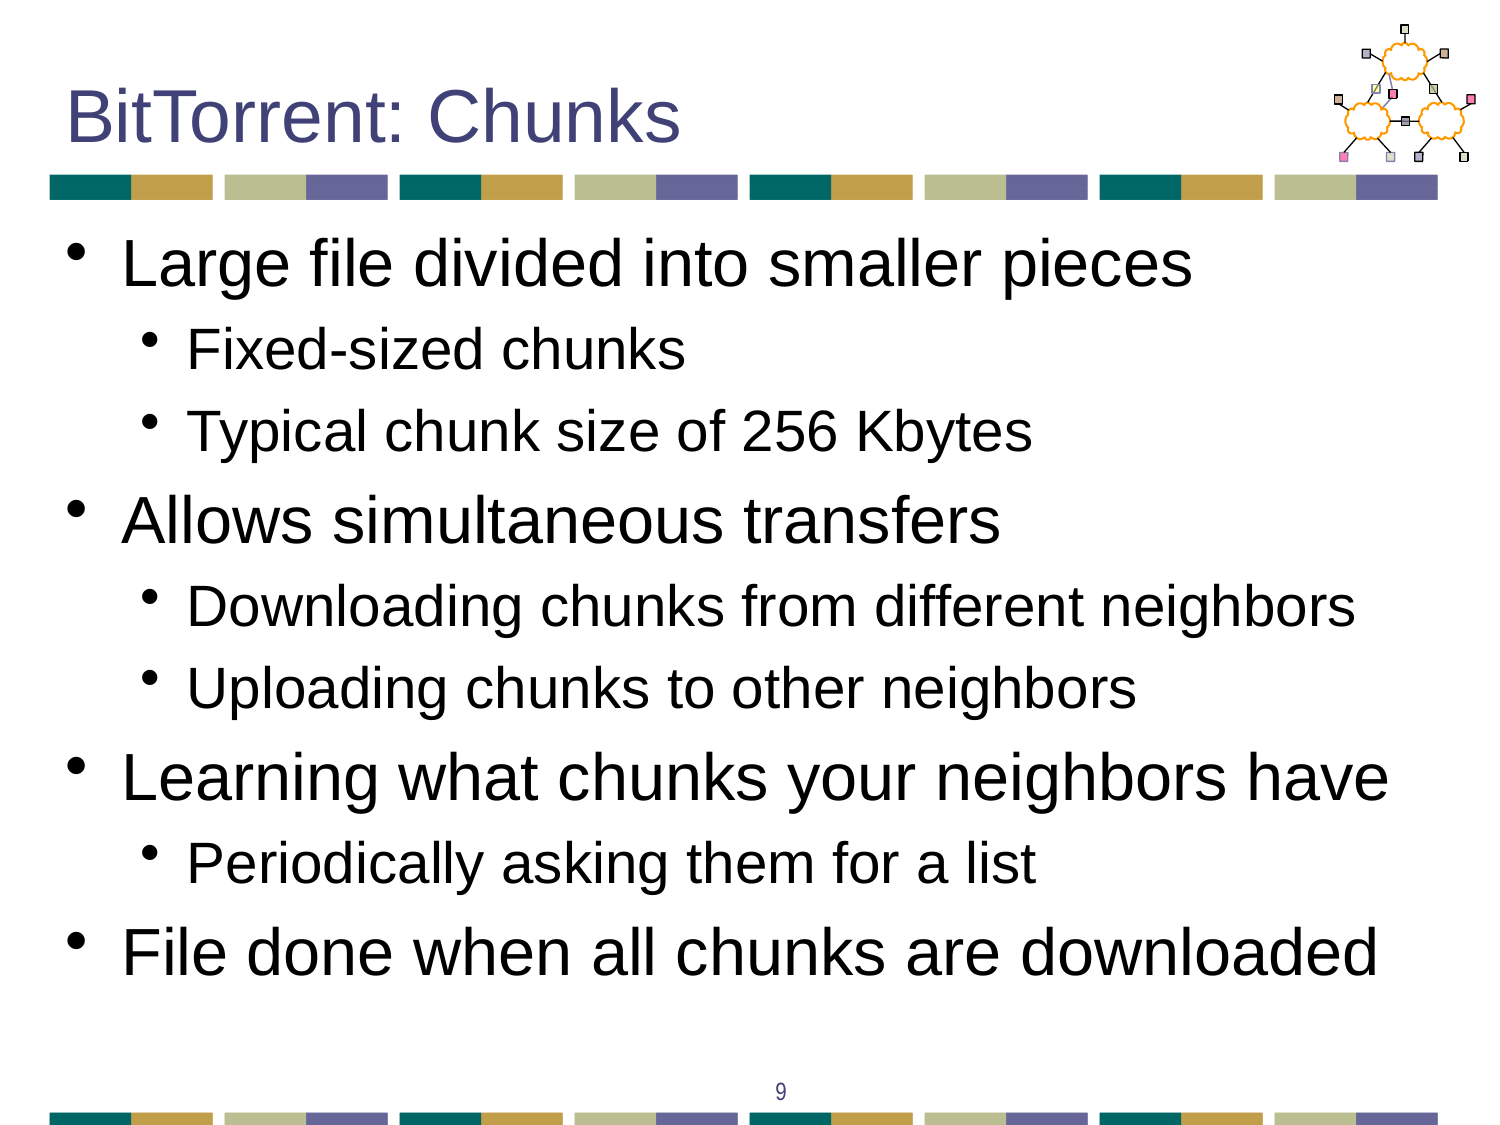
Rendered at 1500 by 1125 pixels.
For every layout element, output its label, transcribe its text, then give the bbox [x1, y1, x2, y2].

list Large file divided into smaller pieces Fixed-sized chunks Typical chunk size of 256 Kbytes Allows simultaneous transfers Downloading chunks from different neighbors Uploading chunks to other neighbors Learning what chunks your neighbors have Periodically asking them for a list File done when all chunks are downloaded [50, 212, 1438, 1050]
slide_number 9 [624, 1037, 938, 1113]
title BitTorrent: Chunks [50, 62, 1438, 163]
